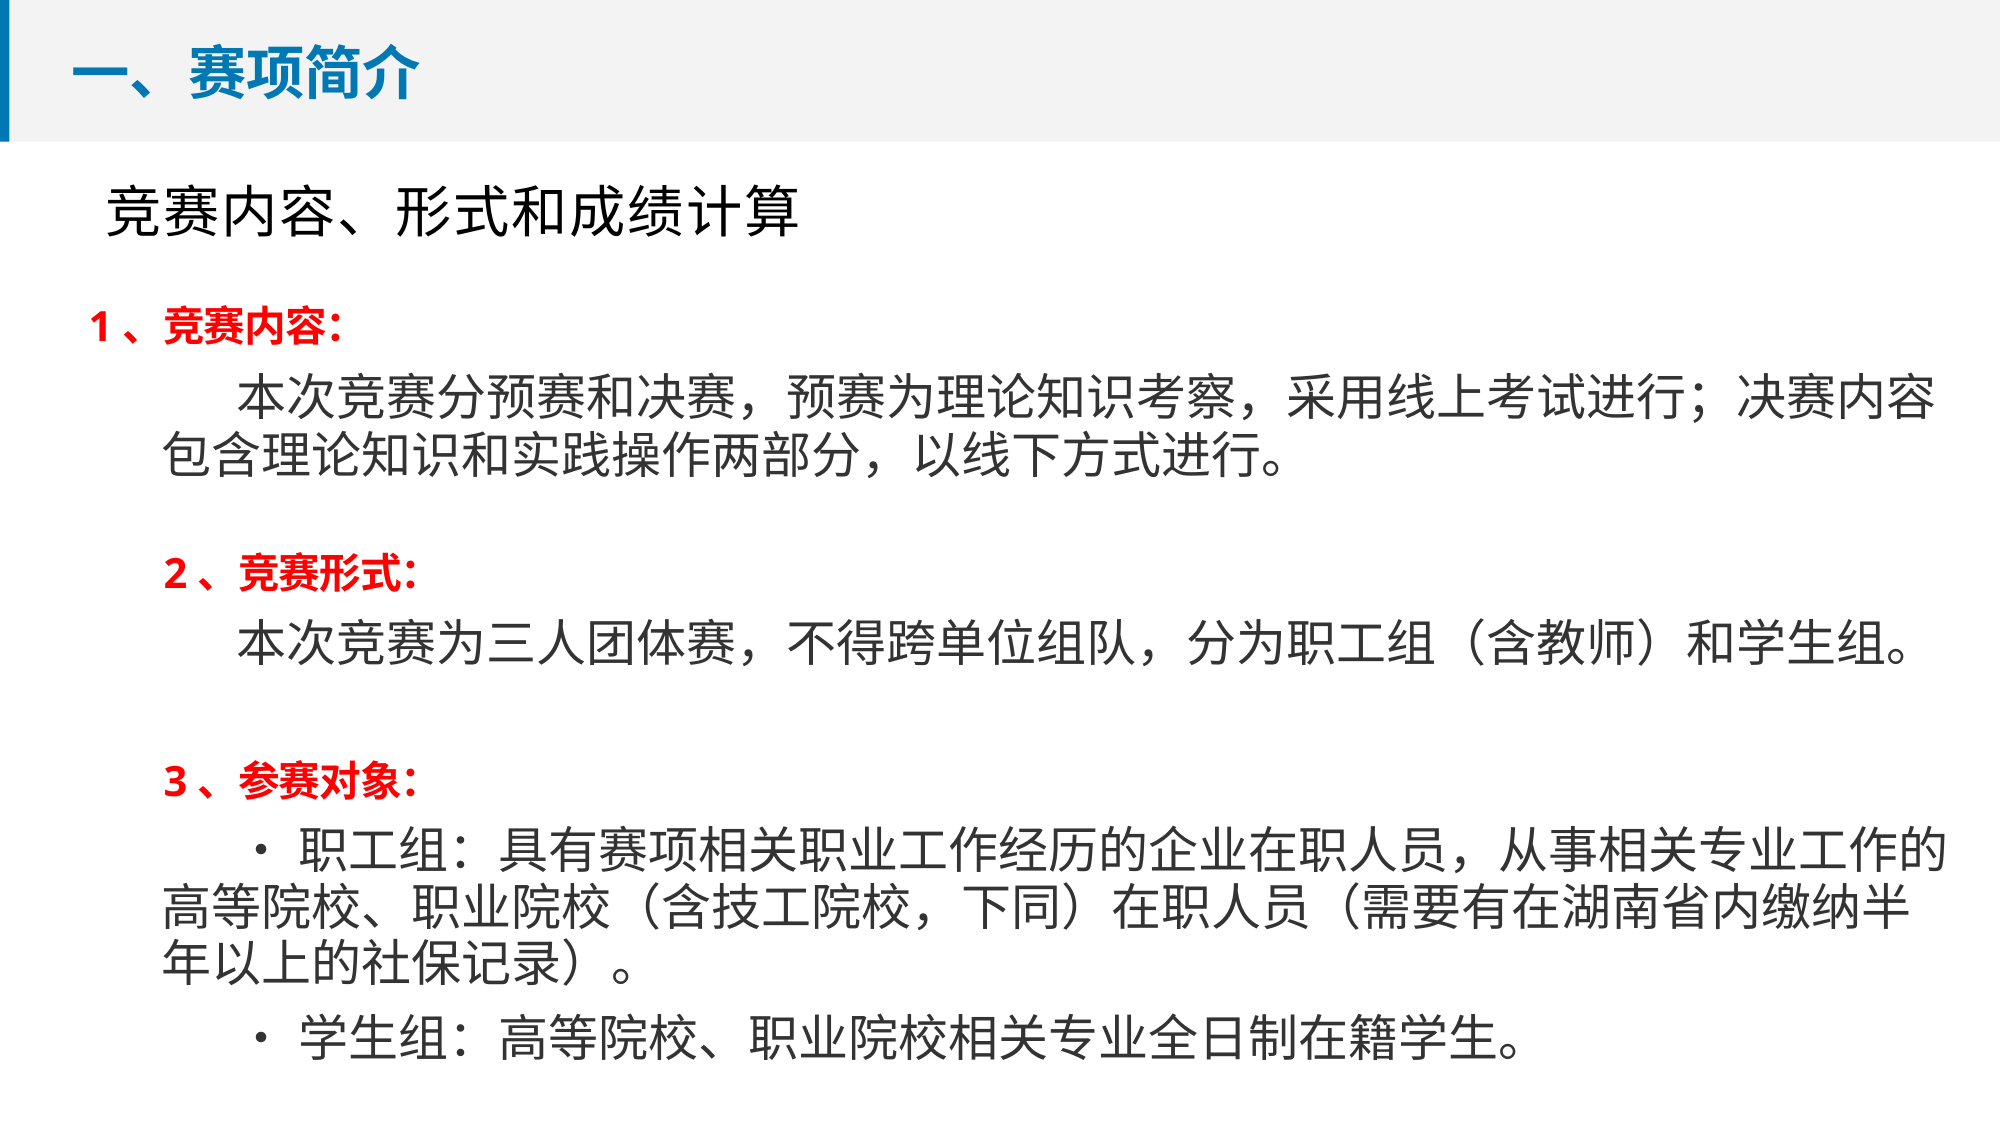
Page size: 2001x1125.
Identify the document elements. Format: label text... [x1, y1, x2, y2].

title 一、赛项简介 [56, 26, 1589, 116]
text_box 1、竞赛内容： 本次竞赛分预赛和决赛，预赛为理论知识考察，采用线上考试进行；决赛内容包含理论知识和实践操作两部分，以线下方式进行。 2、竞赛形式： 本次竞赛为三人团体赛，不得跨单位组队，分为职工组（含教师）和学生组。 3、参赛对象： •职工组：具有赛项相关职业工作经历的企业在职人员，从事相关专业工作的高等院校、职业院校（含技工院校，下同）在职人员（需要有在湖南省内缴纳半年以上的社保记录）。 •学生组：高等院校、职业院校相关专业全日制在籍学生。 [85, 311, 1959, 1123]
text_box 竞赛内容、形式和成绩计算 [103, 173, 806, 246]
